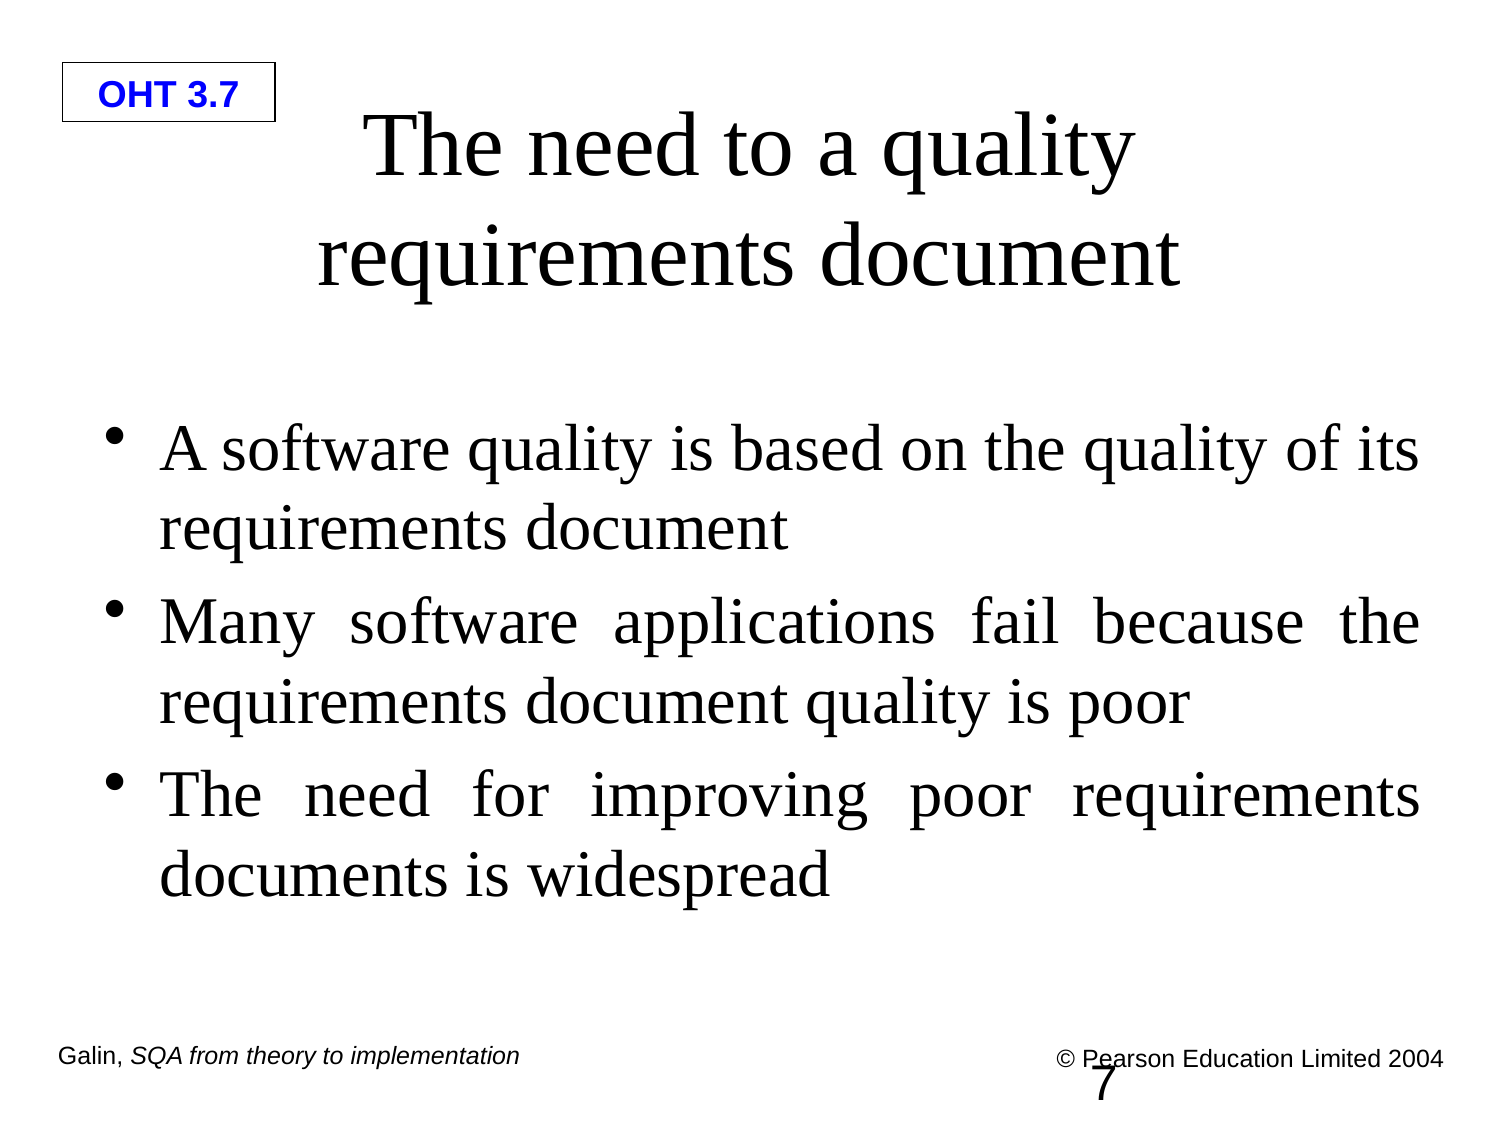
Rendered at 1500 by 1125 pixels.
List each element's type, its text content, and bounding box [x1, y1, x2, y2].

slide_number 7 [1074, 1042, 1425, 1103]
title The need to a quality requirements document [112, 99, 1388, 288]
list A software quality is based on the quality of its requirements document Many software applications fail because the requirements document quality is poor The need for improving poor requirements documents is widespread [88, 302, 1439, 1103]
